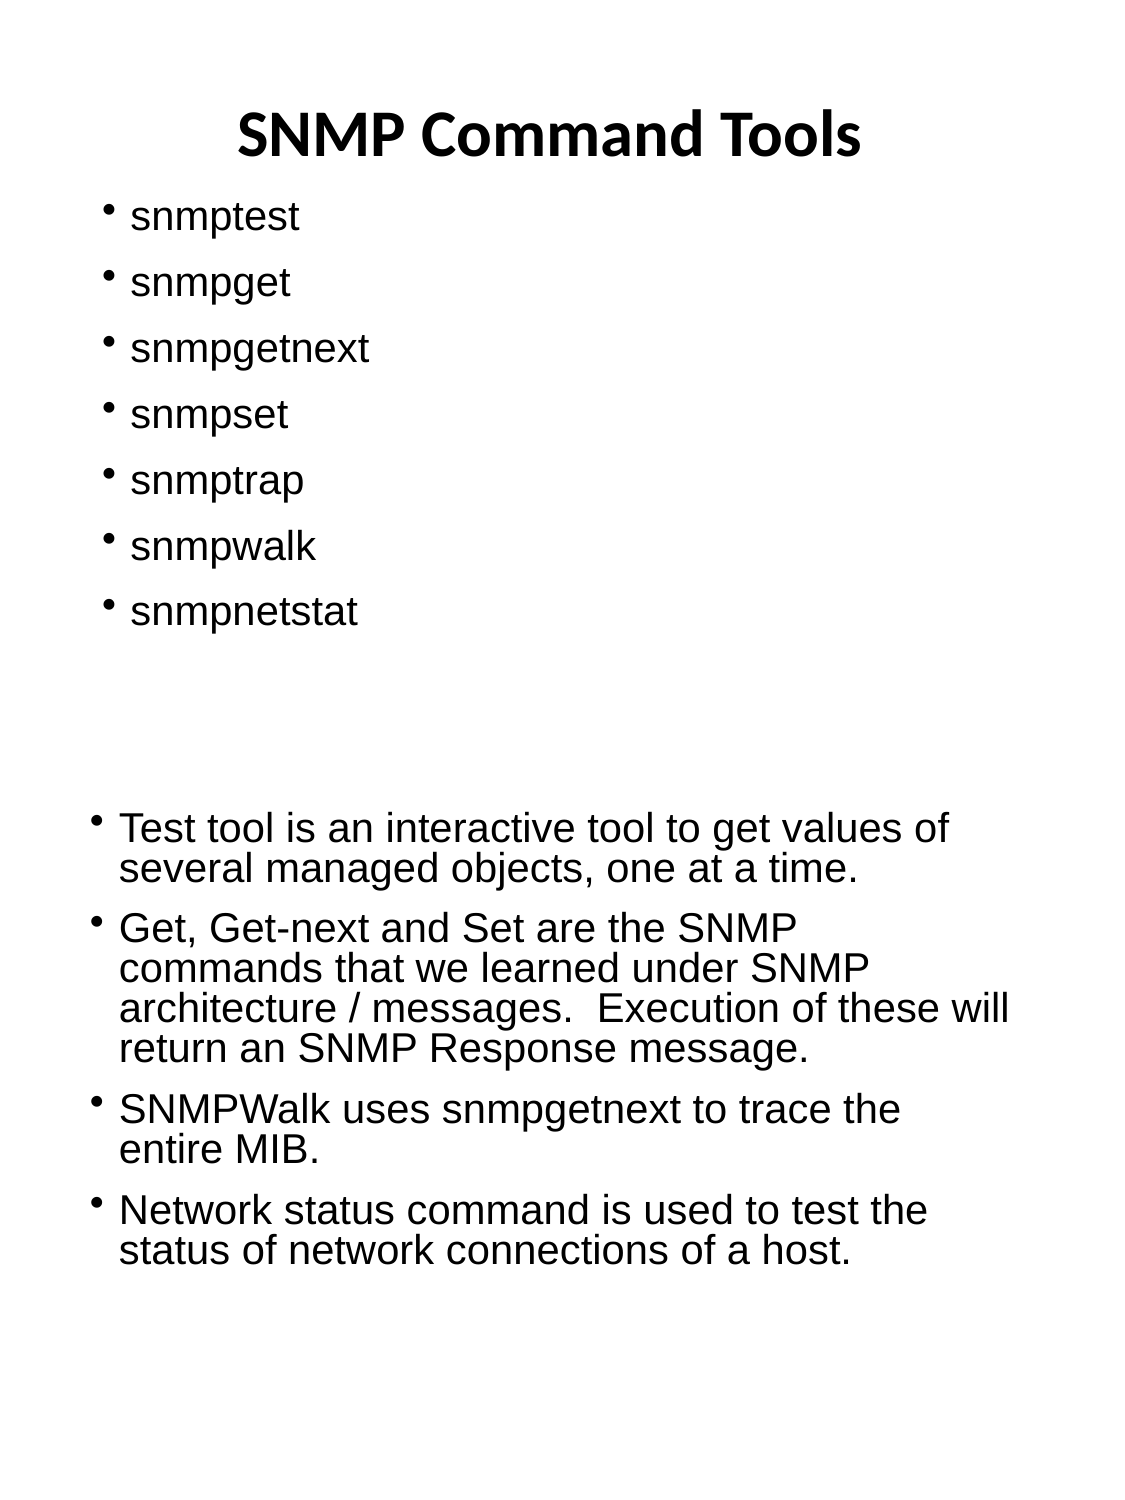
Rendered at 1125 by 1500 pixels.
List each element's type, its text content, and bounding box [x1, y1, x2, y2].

title SNMP Command Tools [87, 82, 1013, 348]
text_box Test tool is an interactive tool to get values of several managed objects, one at a time. Get, Get-next and Set are the SNMP commands that we learned under SNMP architecture / messages. Execution of these will return an SNMP Response message. SNMPWalk uses snmpgetnext to trace the entire MIB. Network status command is used to test the status of network connections of a host. [75, 802, 1025, 1280]
text_box snmptest snmpget snmpgetnext snmpset snmptrap snmpwalk snmpnetstat [87, 187, 385, 643]
